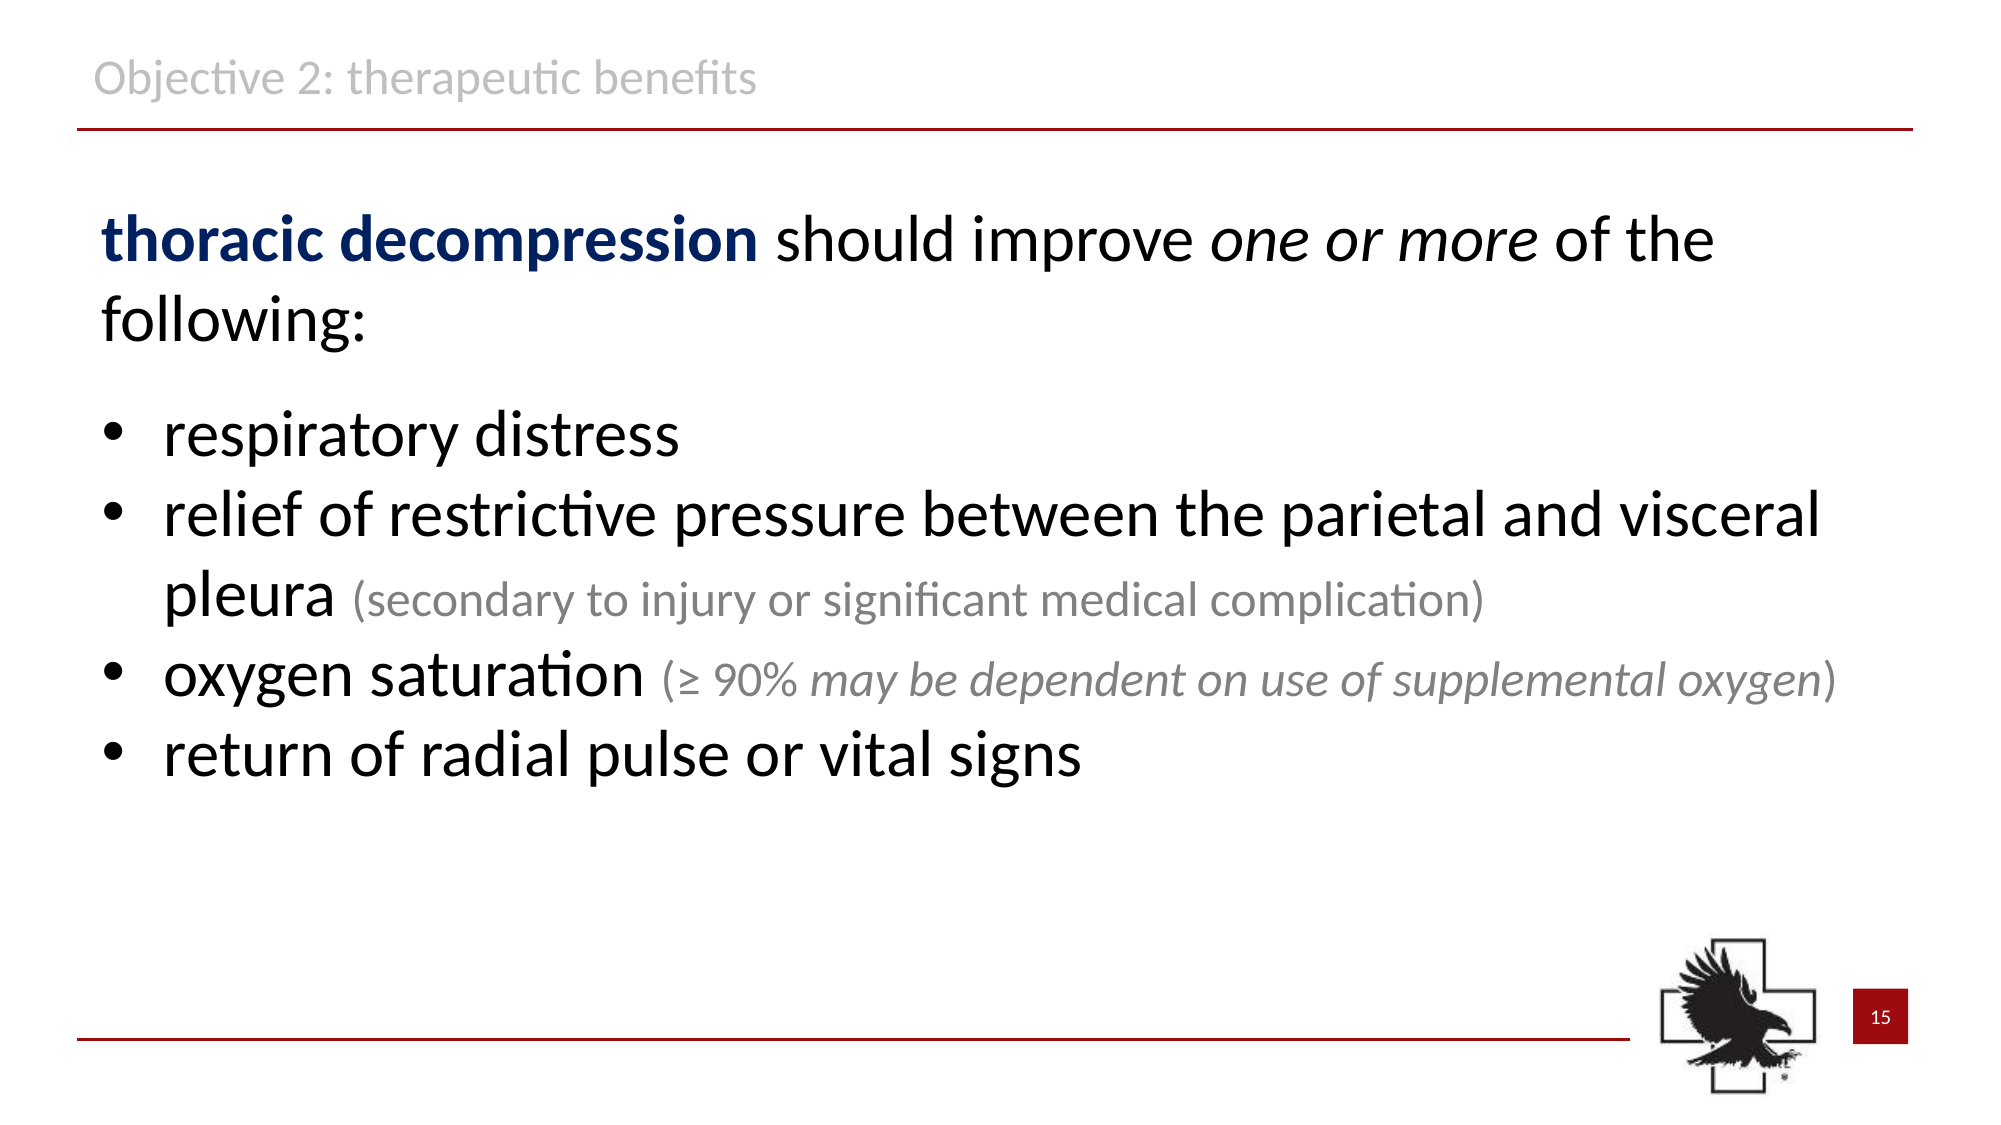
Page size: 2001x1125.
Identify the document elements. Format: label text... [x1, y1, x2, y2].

text_box thoracic decompression should improve one or more of the following: respiratory distress relief of restrictive pressure between the parietal and visceral pleura (secondary to injury or significant medical complication) oxygen saturation (≥ 90% may be dependent on use of supplemental oxygen) return of radial pulse or vital signs [86, 187, 1914, 798]
text_box Objective 2: therapeutic benefits [78, 36, 817, 112]
slide_number 15 [1853, 988, 1909, 1045]
picture [1658, 934, 1821, 1098]
